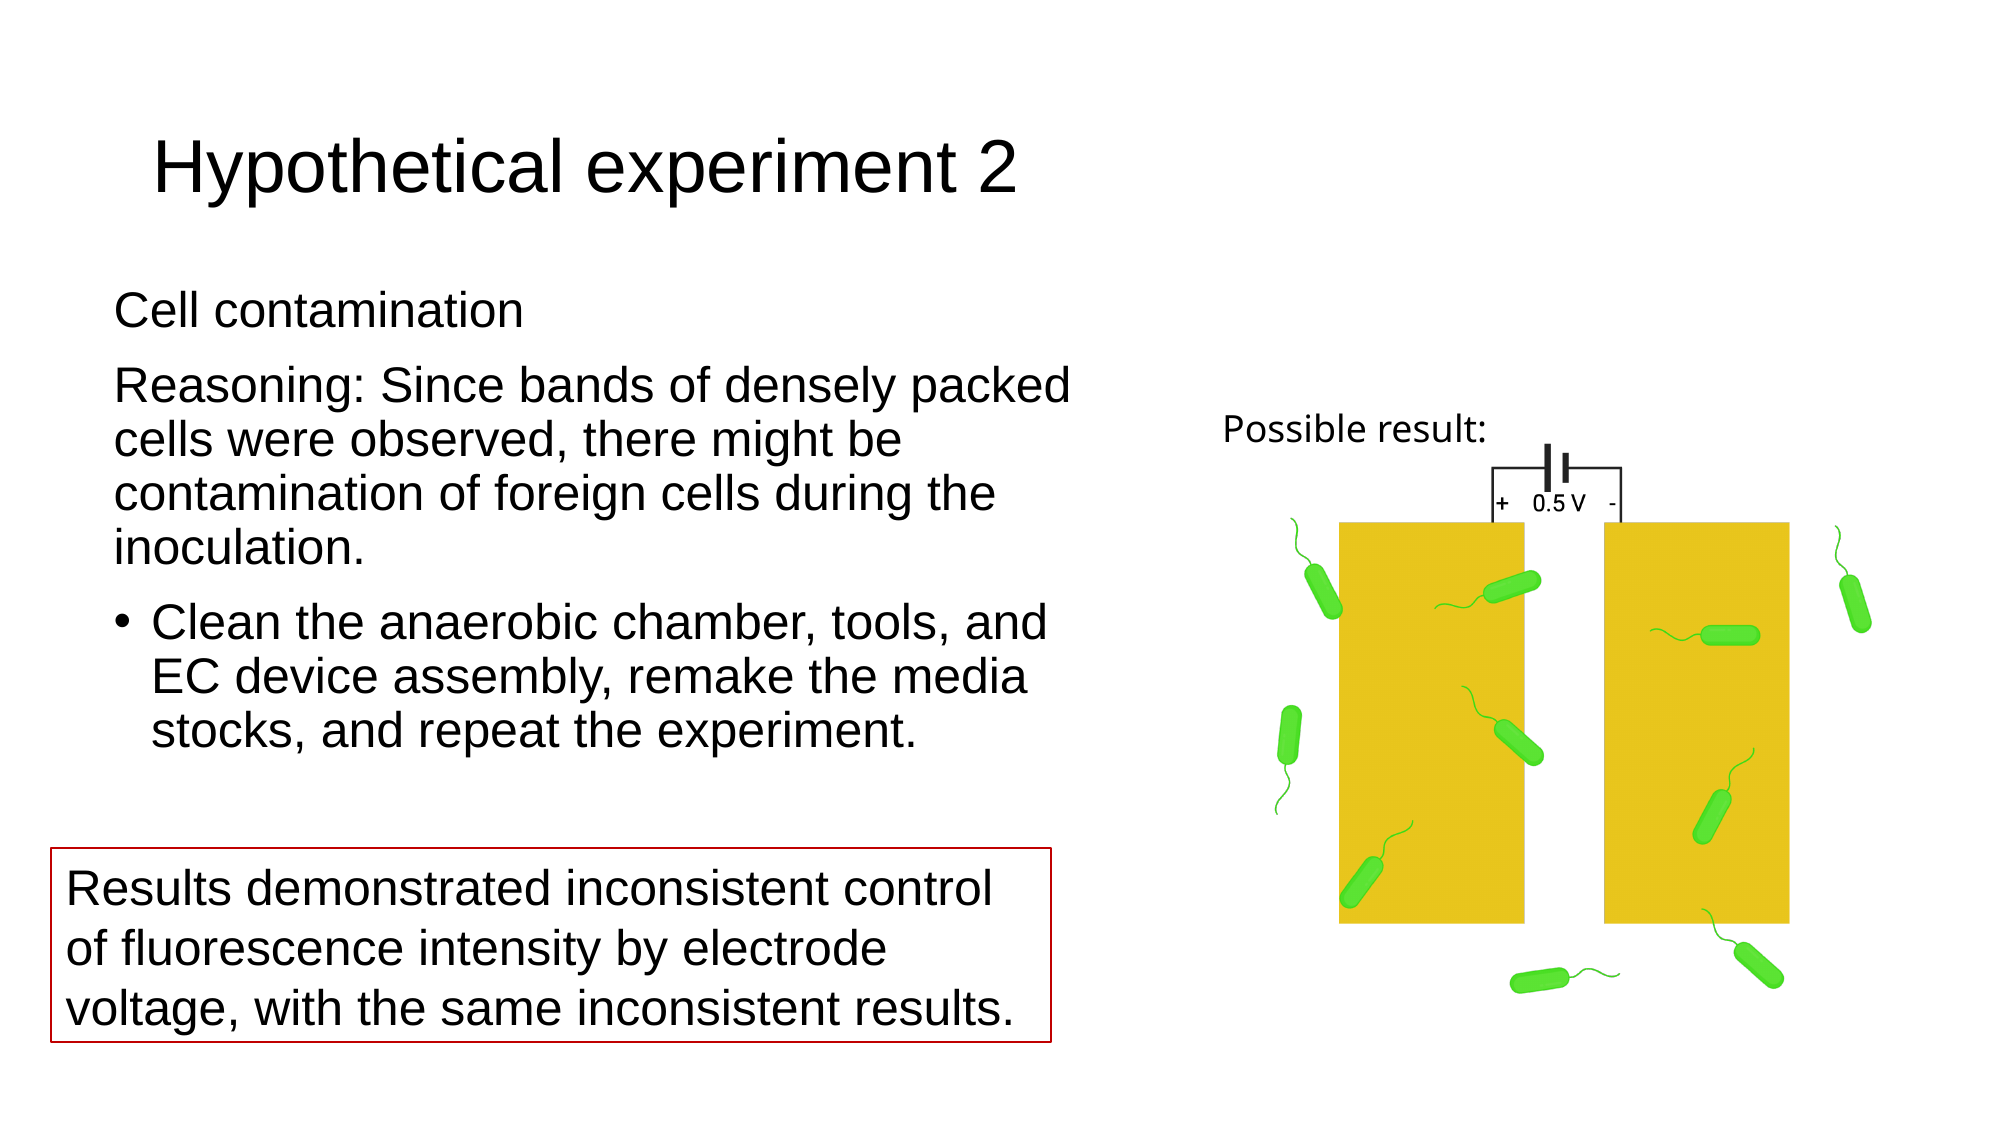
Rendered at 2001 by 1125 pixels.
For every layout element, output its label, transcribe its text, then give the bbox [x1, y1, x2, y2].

title Hypothetical experiment 2 [137, 59, 1863, 278]
picture [1234, 427, 1902, 1021]
text_box Results demonstrated inconsistent control of fluorescence intensity by electrode voltage, with the same inconsistent results. [50, 847, 1052, 1043]
list Cell contamination Reasoning: Since bands of densely packed cells were observed, there might be contamination of foreign cells during the inoculation. Clean the anaerobic chamber, tools, and EC device assembly, remake the media stocks, and repeat the experiment. [98, 277, 1128, 992]
text_box Possible result: [1207, 397, 1503, 458]
